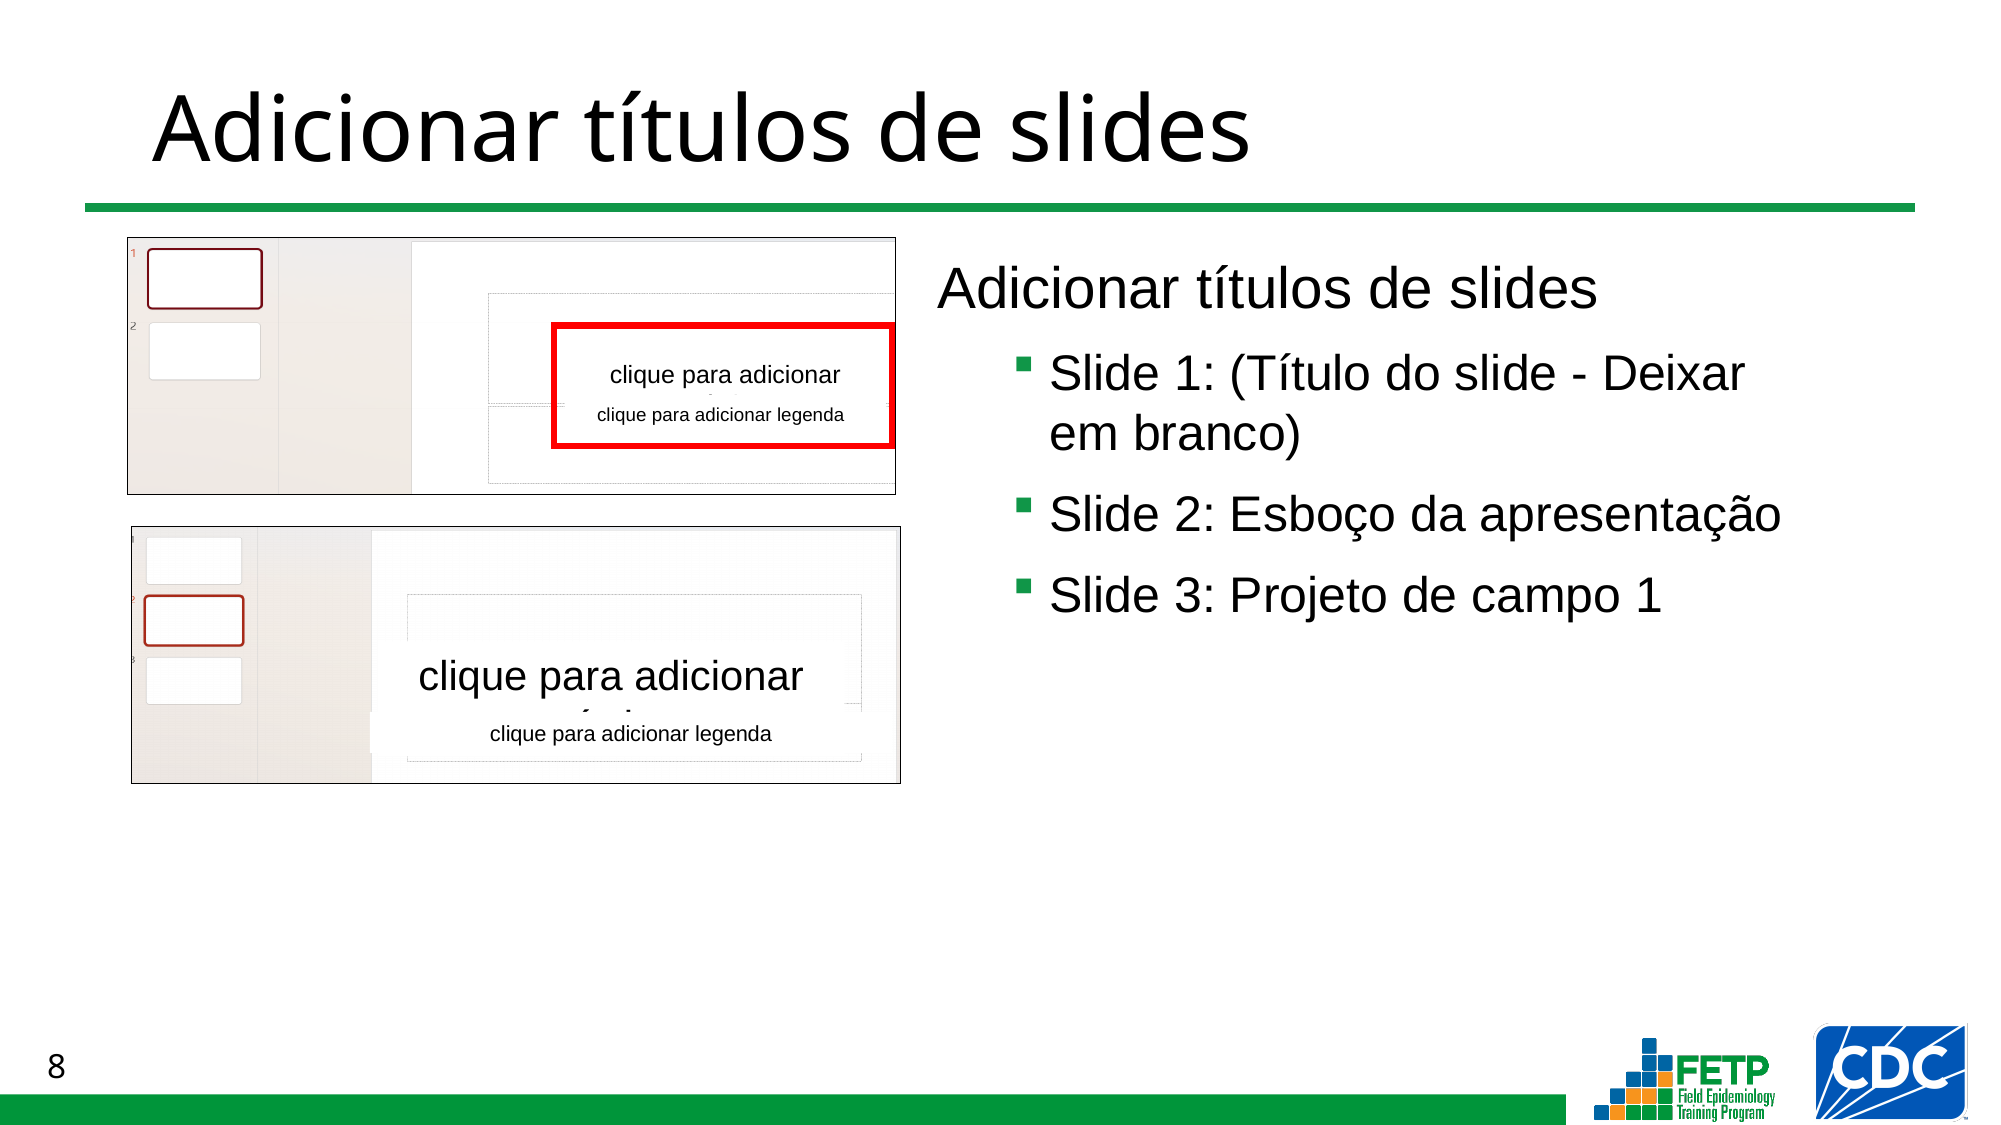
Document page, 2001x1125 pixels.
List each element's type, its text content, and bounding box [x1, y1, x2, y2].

title Adicionar títulos de slides [137, 75, 1863, 207]
list Adicionar títulos de slides Slide 1: (Título do slide - Deixar em branco) Slide 2: Esboço da apresentação Slide 3: Projeto de campo 1 [922, 242, 1863, 1004]
picture [127, 237, 896, 495]
picture [1594, 1038, 1775, 1122]
picture [1813, 1023, 1968, 1122]
picture [131, 526, 900, 784]
